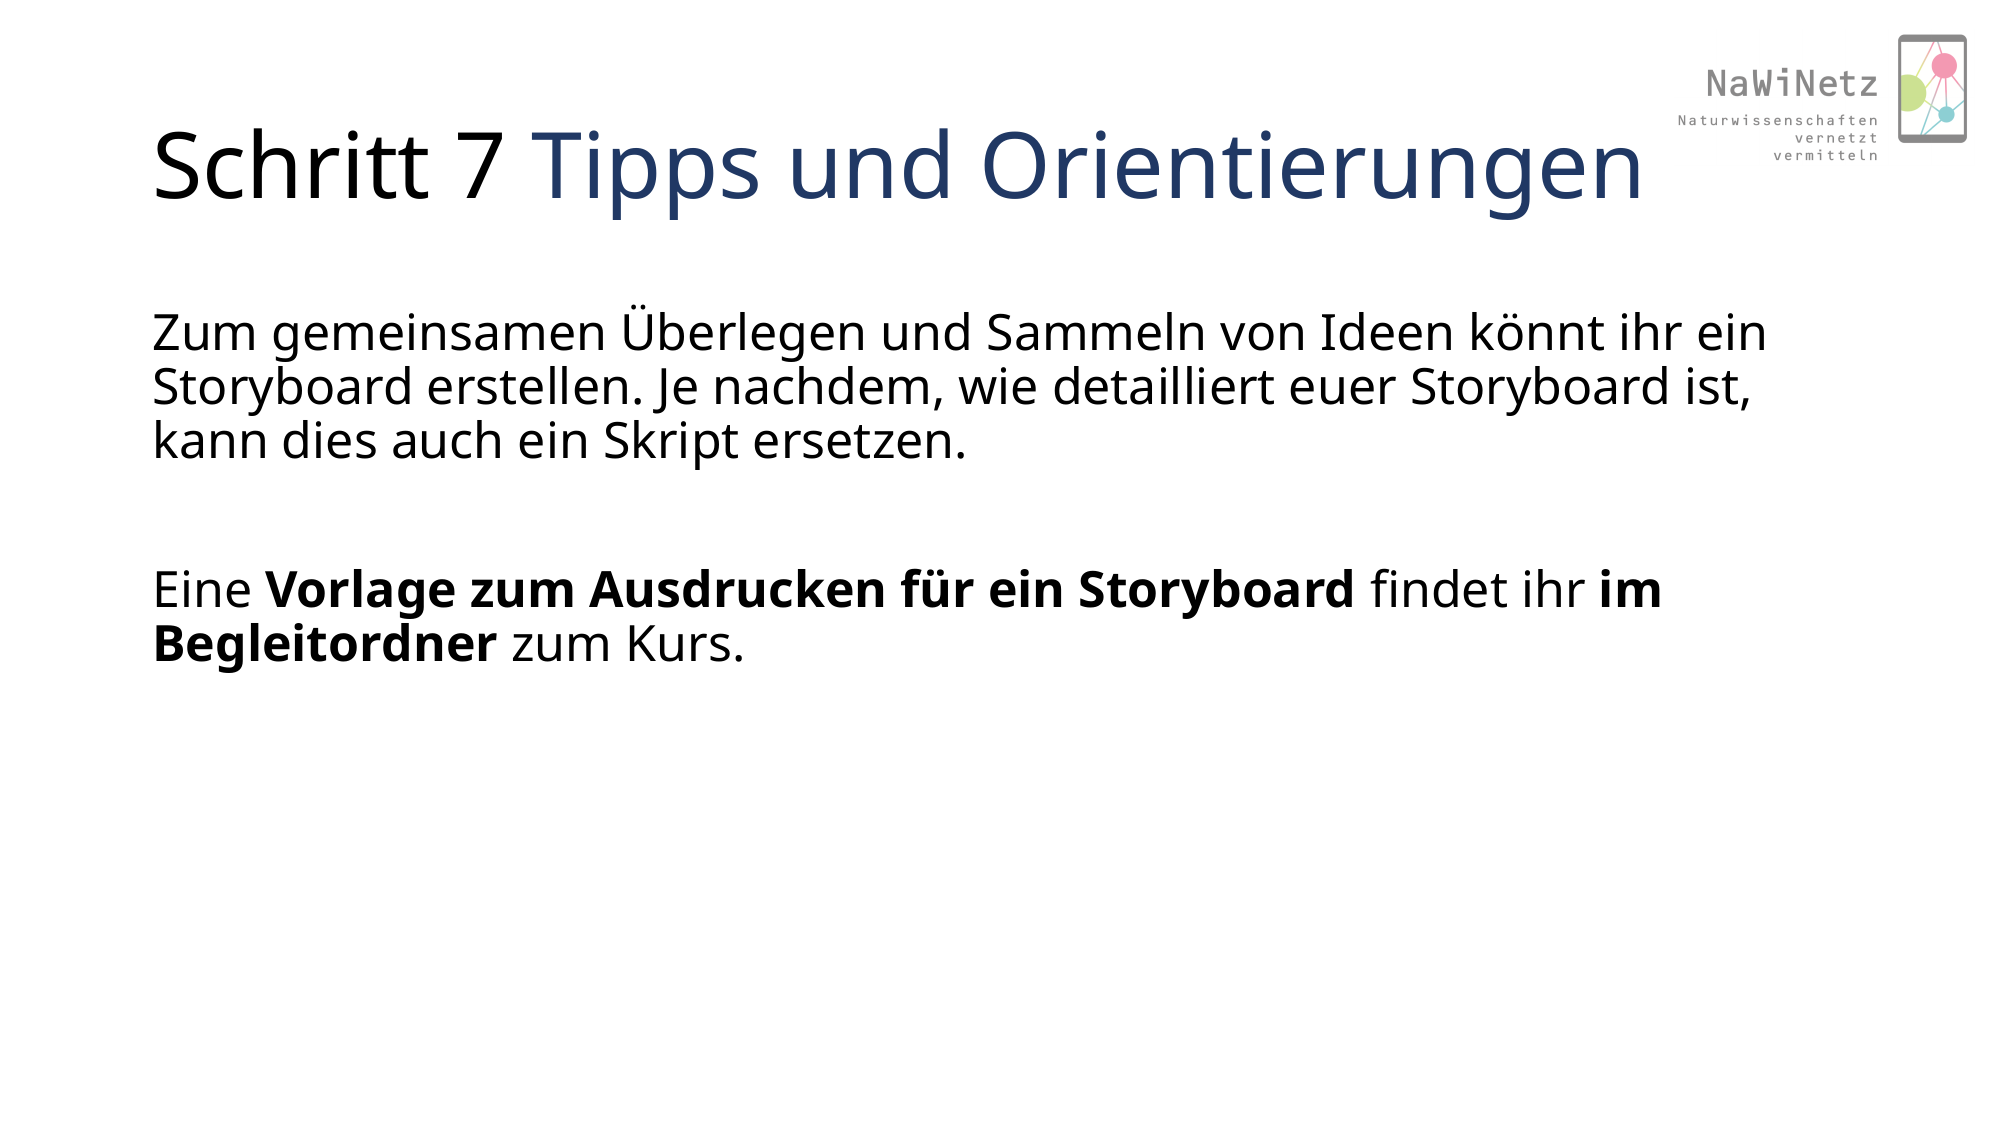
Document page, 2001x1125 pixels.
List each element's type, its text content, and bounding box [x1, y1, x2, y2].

list Zum gemeinsamen Überlegen und Sammeln von Ideen könnt ihr ein Storyboard erstellen. Je nachdem, wie detailliert euer Storyboard ist, kann dies auch ein Skript ersetzen. Eine Vorlage zum Ausdrucken für ein Storyboard findet ihr im Begleitordner zum Kurs. [137, 299, 1863, 1014]
title Schritt 7 Tipps und Orientierungen [137, 59, 1863, 278]
picture [1674, 29, 1975, 166]
